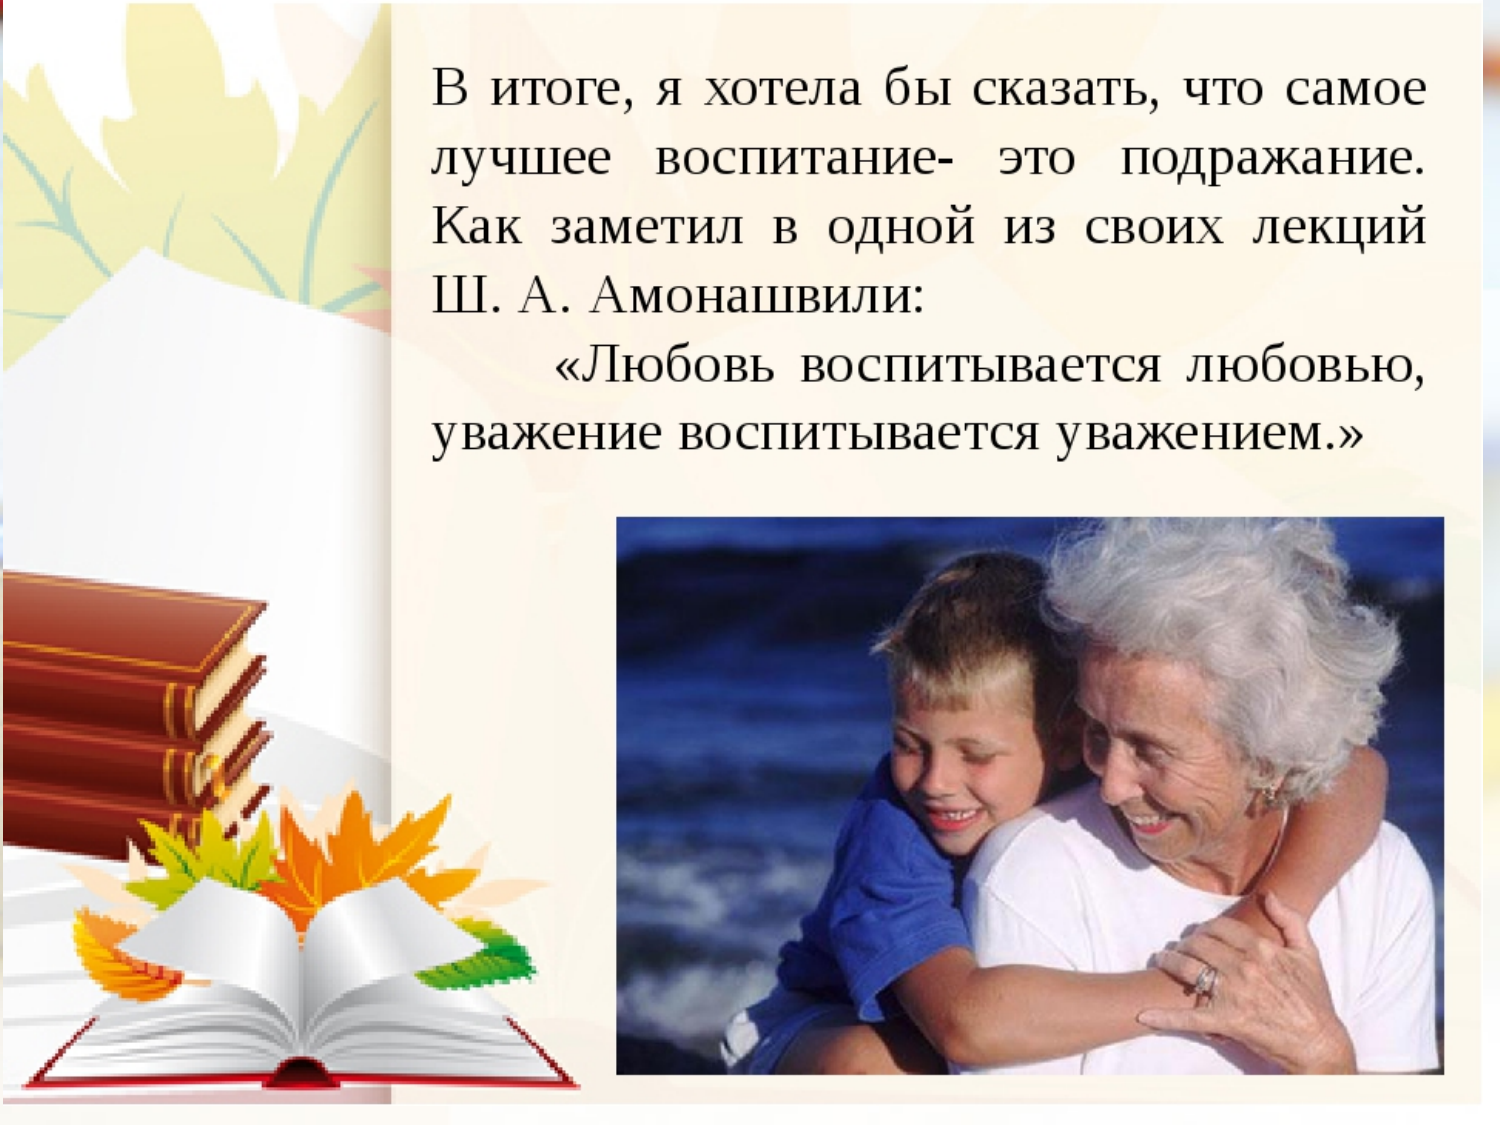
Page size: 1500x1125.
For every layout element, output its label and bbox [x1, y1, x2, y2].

list [2, 0, 1483, 1107]
picture [0, 0, 1500, 1125]
